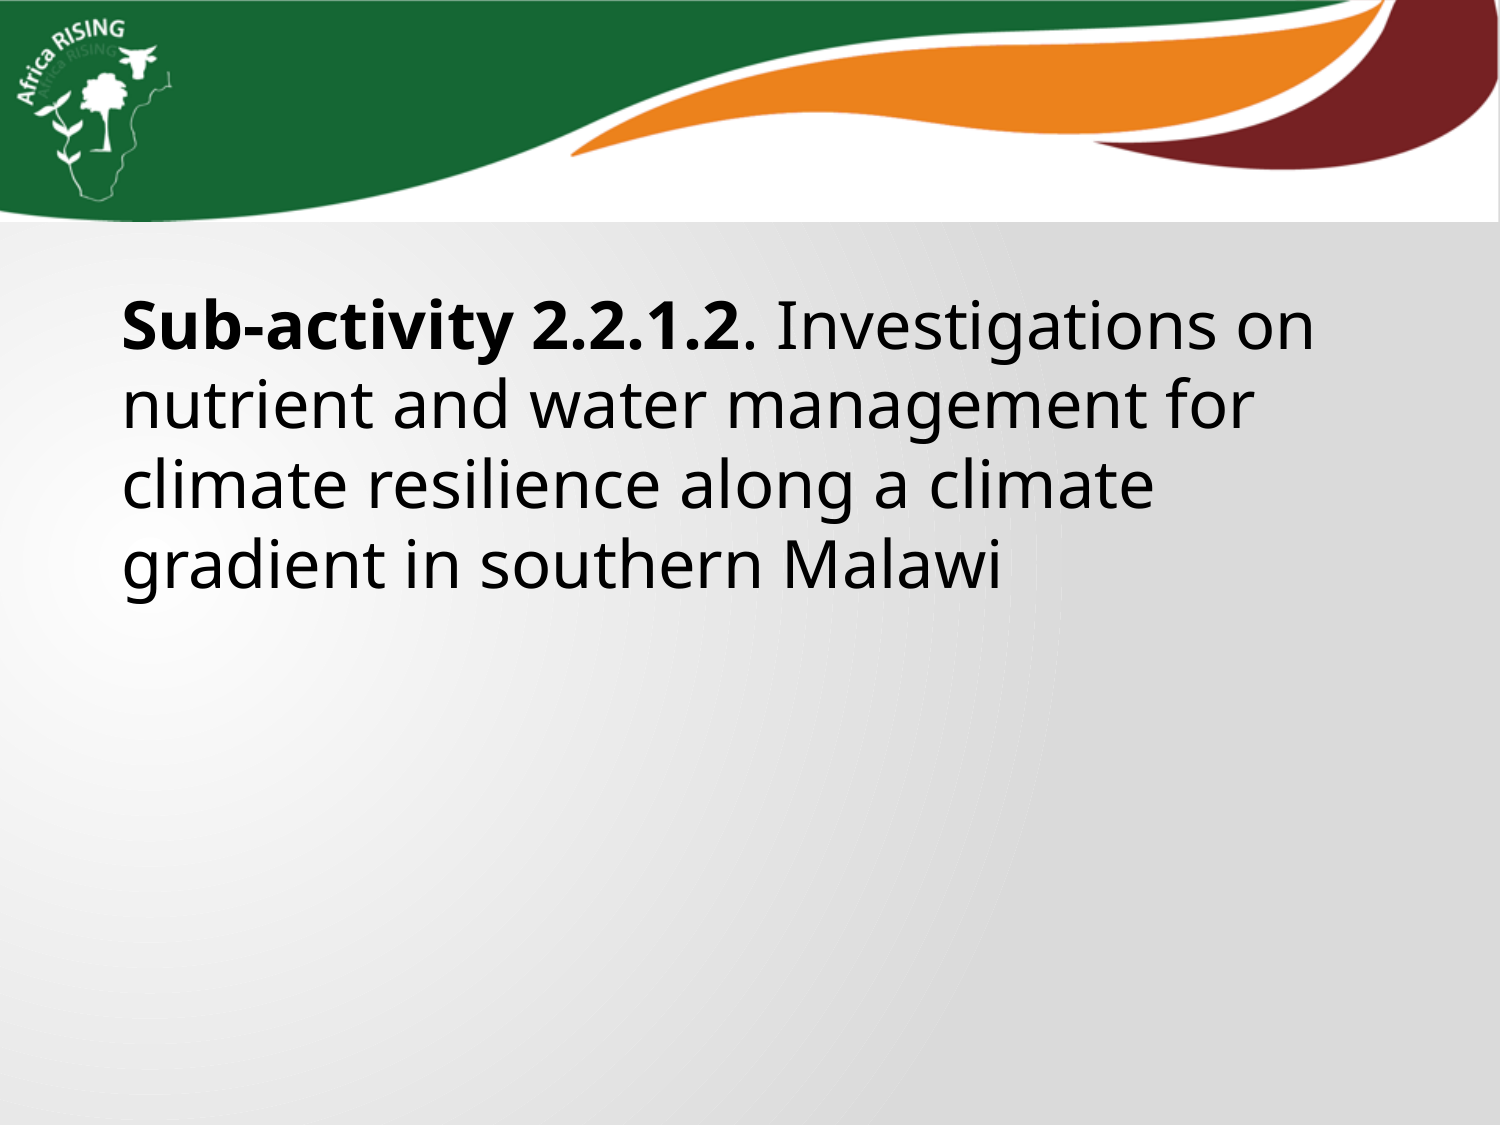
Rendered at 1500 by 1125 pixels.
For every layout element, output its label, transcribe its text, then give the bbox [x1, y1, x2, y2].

list Sub-activity 2.2.1.2. Investigations on nutrient and water management for climate resilience along a climate gradient in southern Malawi [87, 275, 1363, 700]
picture [0, 0, 1499, 222]
